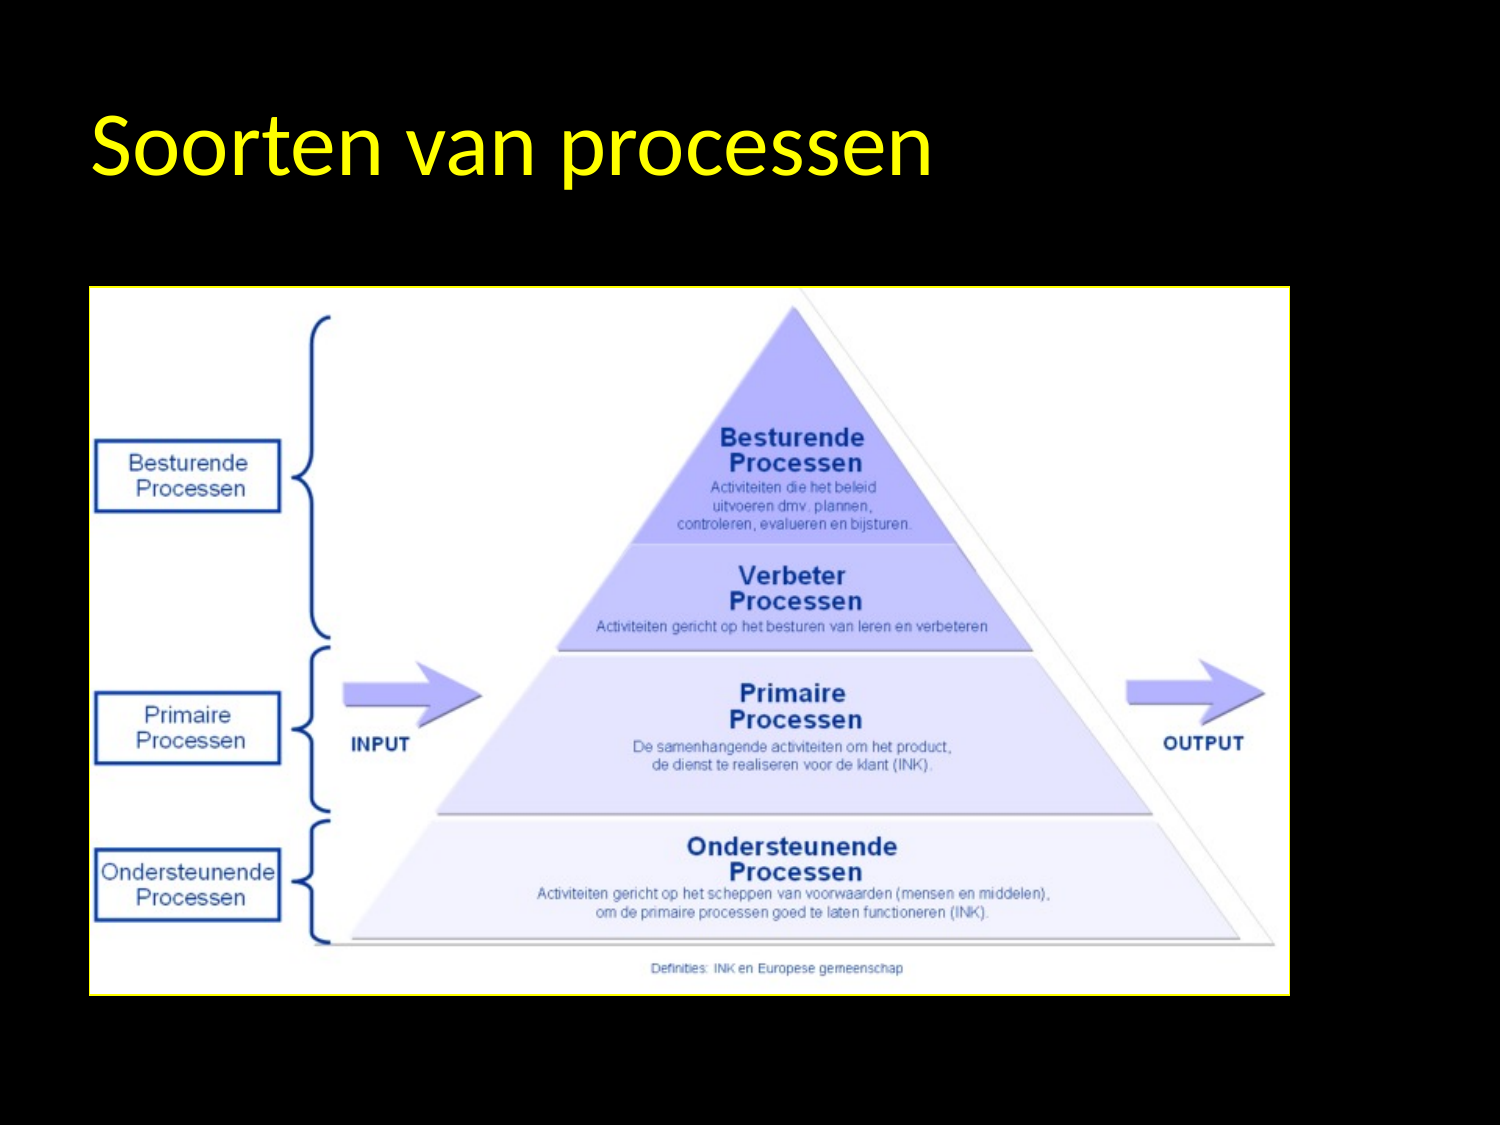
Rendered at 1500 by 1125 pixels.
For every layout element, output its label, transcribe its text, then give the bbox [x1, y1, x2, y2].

picture [89, 287, 1289, 995]
title Soorten van processen [75, 45, 1425, 233]
